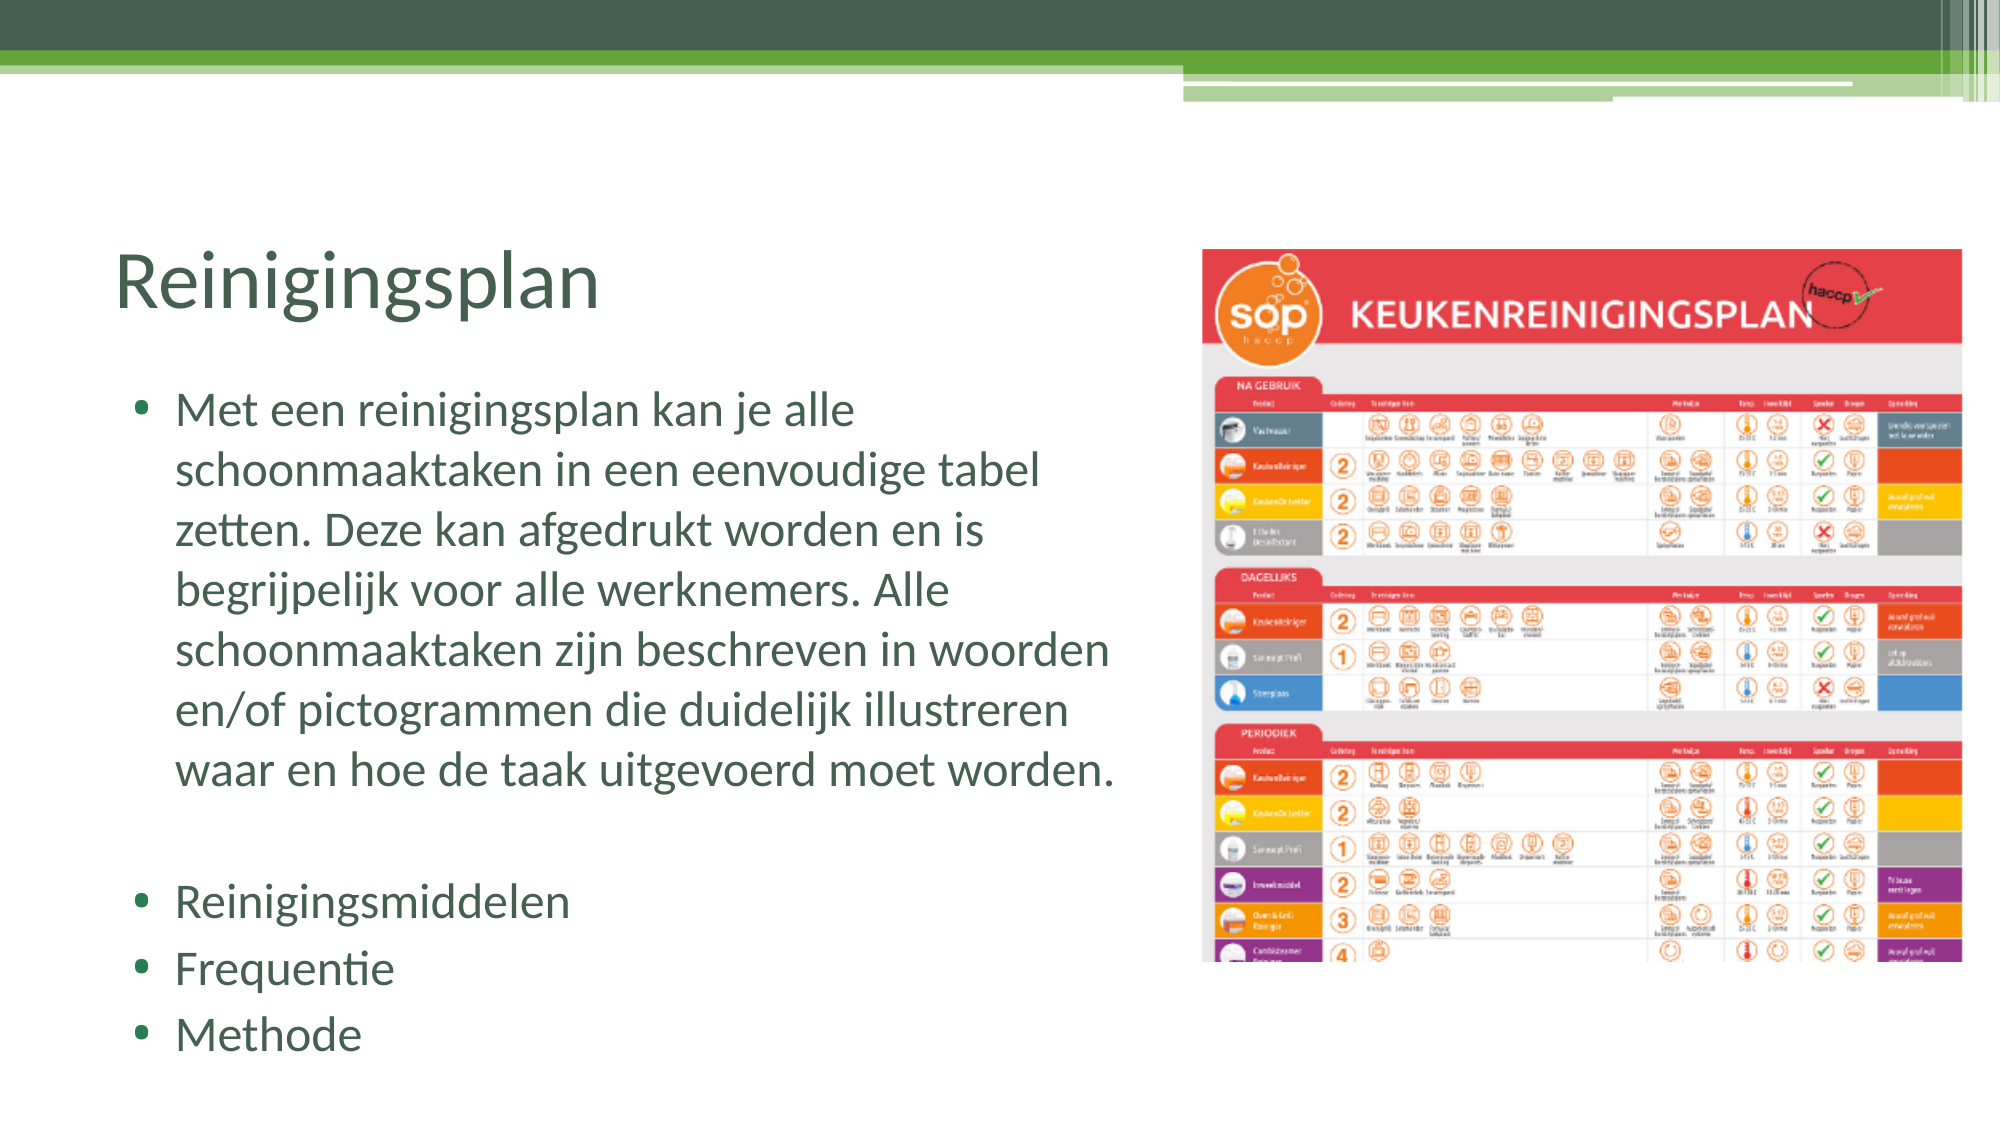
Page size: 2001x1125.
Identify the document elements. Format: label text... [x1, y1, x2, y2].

list Met een reinigingsplan kan je alle schoonmaaktaken in een eenvoudige tabel zetten. Deze kan afgedrukt worden en is begrijpelijk voor alle werknemers. Alle schoonmaaktaken zijn beschreven in woorden en/of pictogrammen die duidelijk illustreren waar en hoe de taak uitgevoerd moet worden. Reinigingsmiddelen Frequentie Methode [99, 368, 1161, 1082]
title Reinigingsplan [99, 187, 1900, 363]
picture [1201, 249, 1964, 962]
